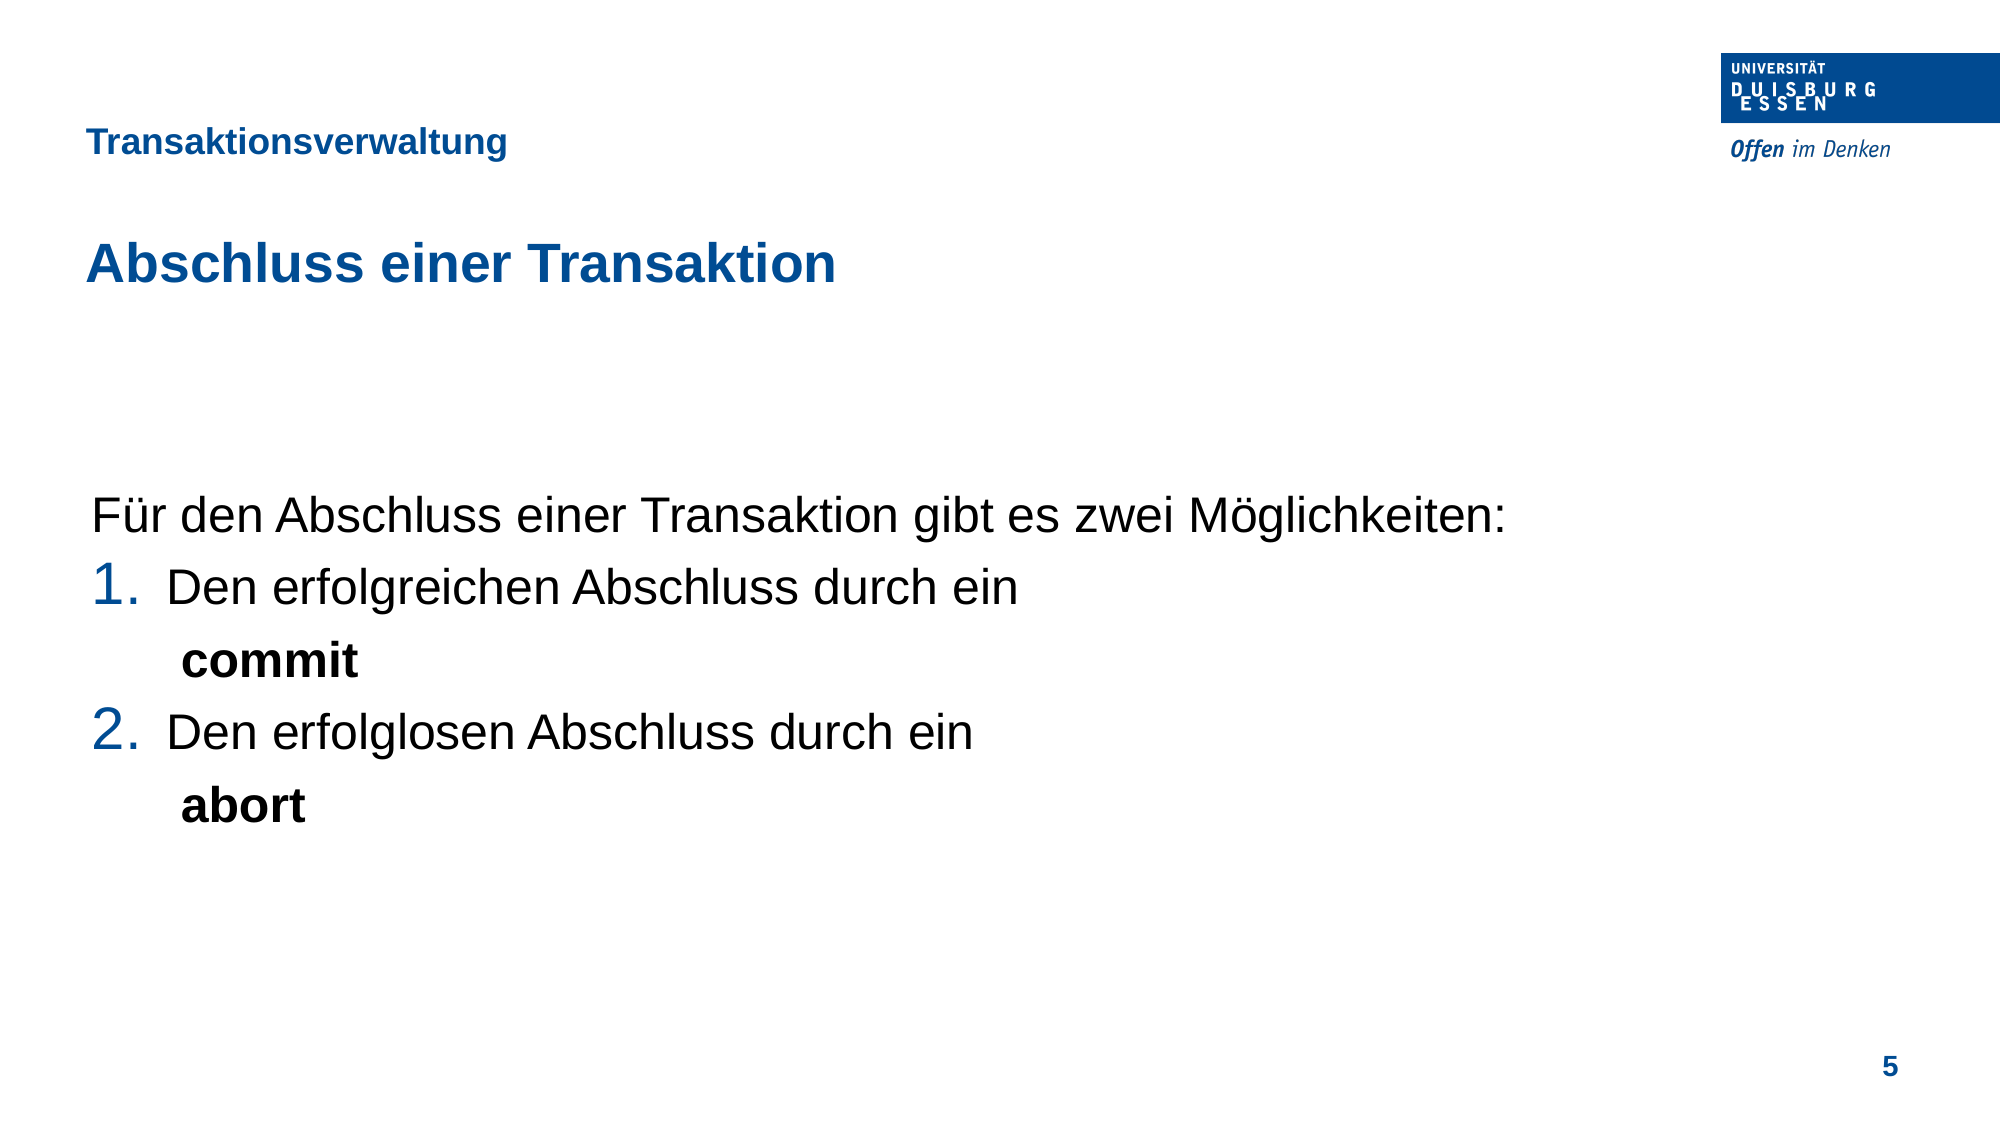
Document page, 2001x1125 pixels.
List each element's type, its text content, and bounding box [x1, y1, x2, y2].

list Transaktionsverwaltung [85, 122, 1694, 163]
list Für den Abschluss einer Transaktion gibt es zwei Möglichkeiten: Den erfolgreichen Abschluss durch ein commit Den erfolglosen Abschluss durch ein abort [85, 474, 1694, 1040]
list Abschluss einer Transaktion [85, 227, 1694, 303]
picture [1721, 53, 2000, 162]
slide_number 5 [1677, 1039, 1914, 1081]
